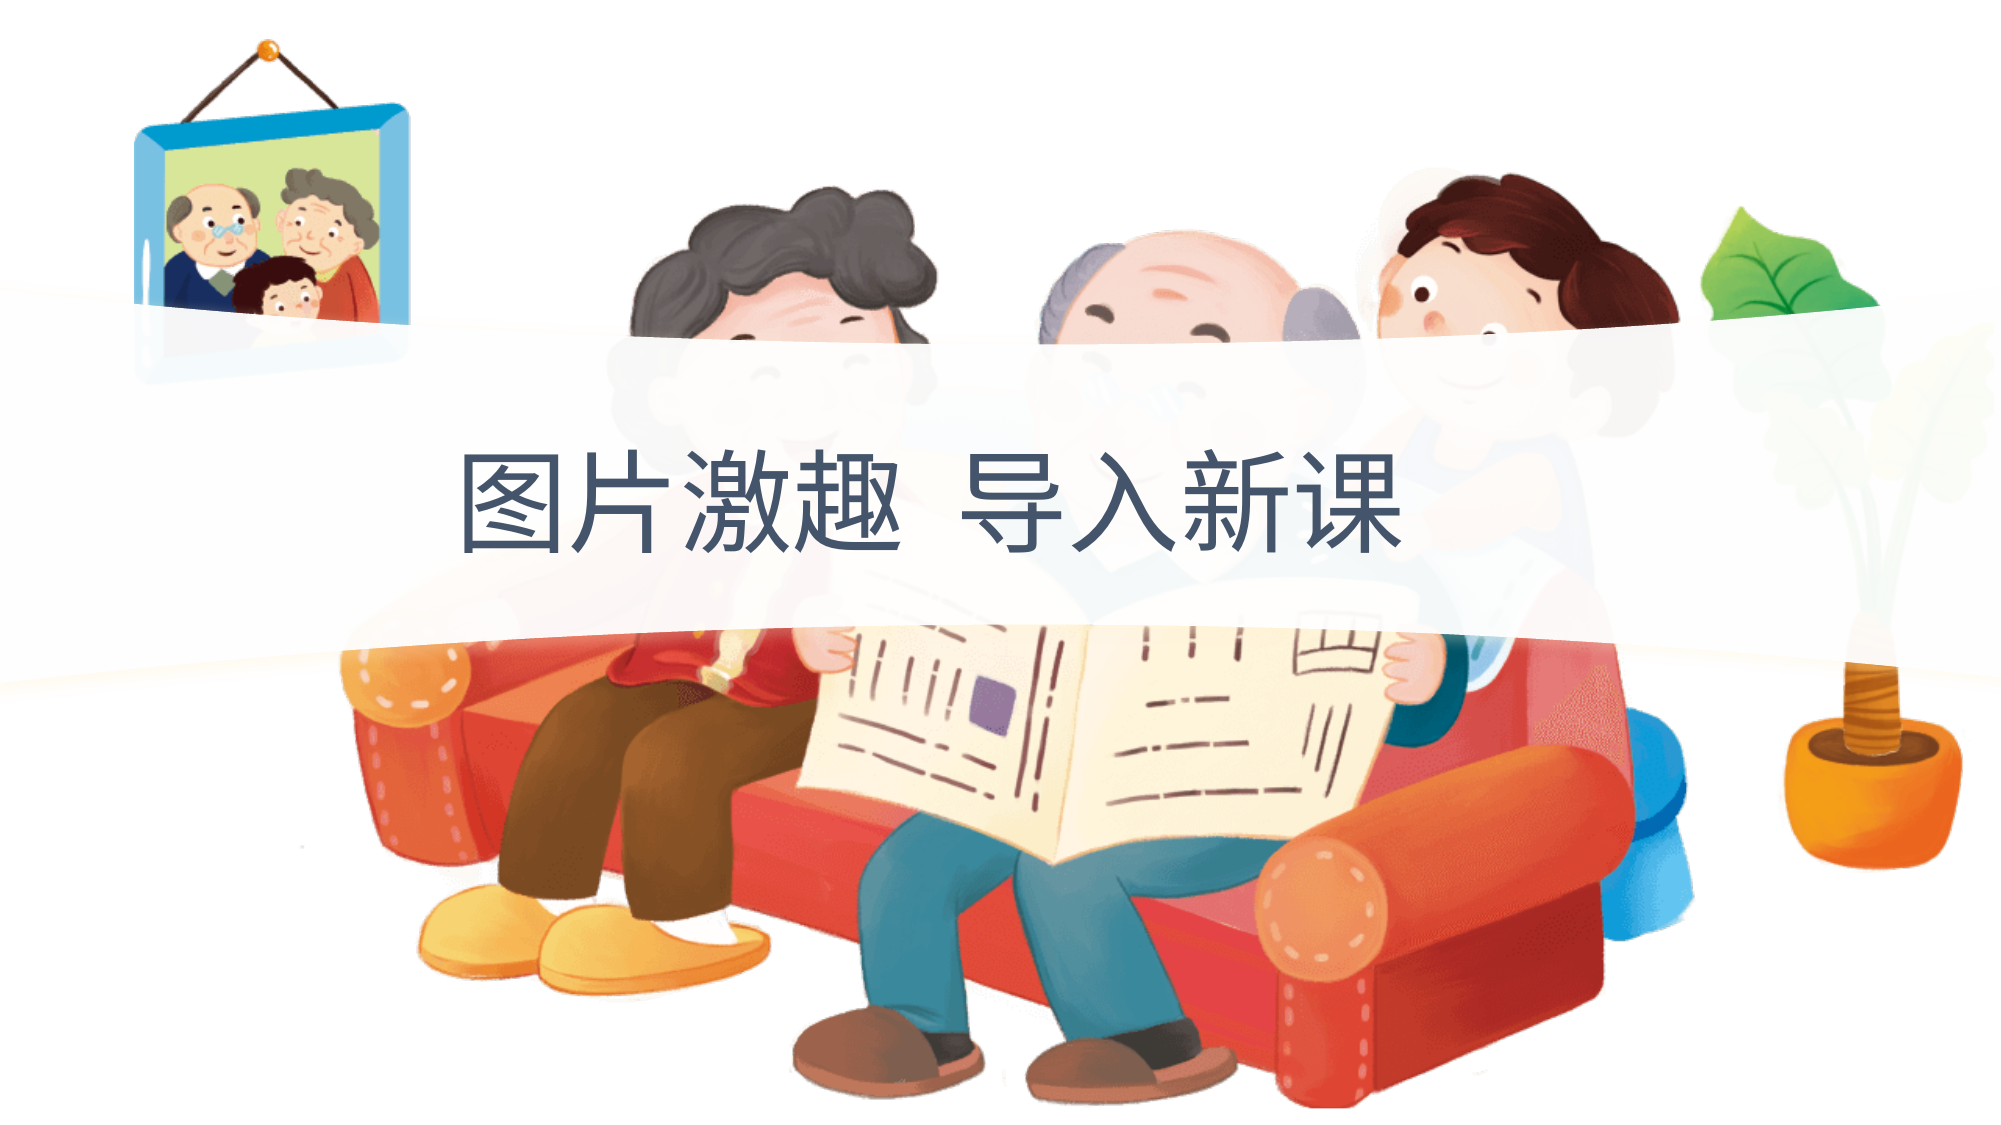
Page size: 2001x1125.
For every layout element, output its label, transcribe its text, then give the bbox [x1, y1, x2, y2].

picture [134, 0, 1994, 344]
text_box 图片激趣 导入新课 [440, 397, 1506, 575]
picture [134, 636, 1994, 1109]
